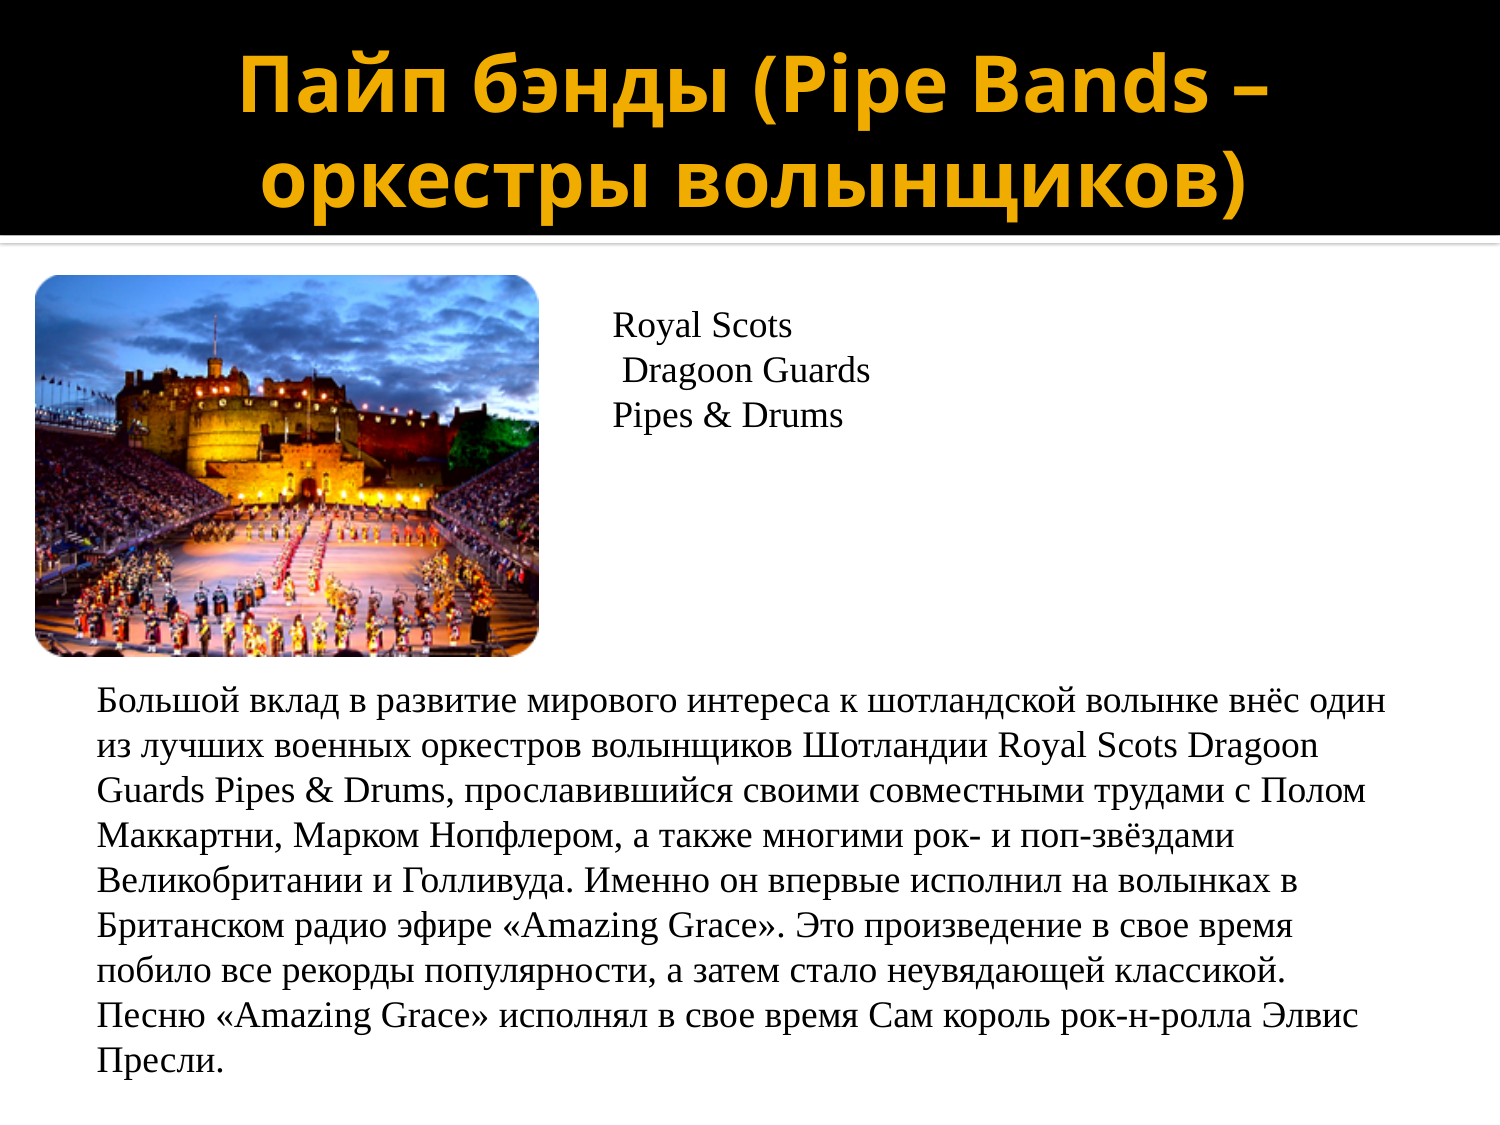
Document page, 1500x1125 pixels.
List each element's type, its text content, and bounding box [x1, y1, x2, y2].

text_box Royal Scots Dragoon Guards Pipes & Drums [597, 292, 1105, 443]
text_box Большой вклад в развитие мирового интереса к шотландской волынке внёс один из лучших военных оркестров волынщиков Шотландии Royal Scots Dragoon Guards Pipes & Drums, прославившийся своими совместными трудами с Полом Маккартни, Марком Нопфлером, а также многими рок- и поп-звёздами Великобритании и Голливуда. Именно он впервые исполнил на волынках в Британском радио эфире «Amazing Grace». Это произведение в свое время побило все рекорды популярности, а затем стало неувядающей классикой. Песню «Amazing Grace» исполнял в свое время Сам король рок-н-ролла Элвис Пресли. [81, 667, 1407, 1088]
title Пайп бэнды (Pipe Bands – оркестры волынщиков) [75, 25, 1425, 231]
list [35, 275, 540, 657]
